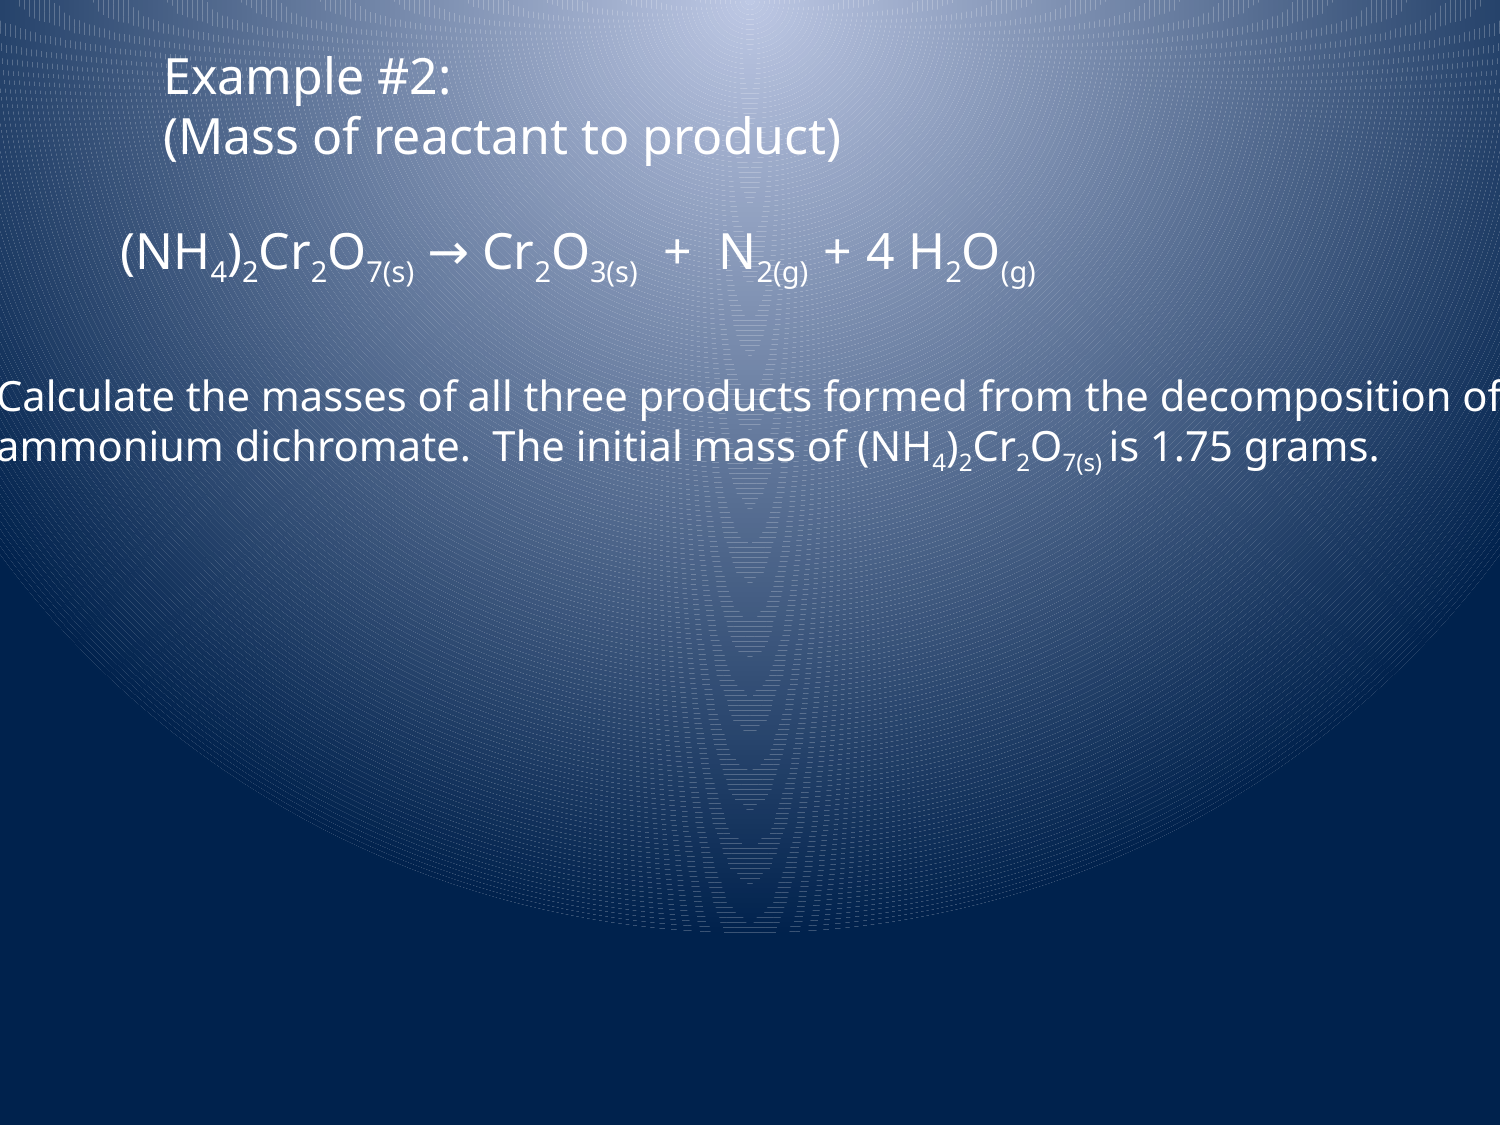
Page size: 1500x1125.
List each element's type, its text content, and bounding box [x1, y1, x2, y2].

text_box Calculate the masses of all three products formed from the decomposition of ammonium dichromate. The initial mass of (NH4)2Cr2O7(s) is 1.75 grams. [0, 362, 1500, 485]
text_box (NH4)2Cr2O7(s) → Cr2O3(s) + N2(g) + 4 H2O(g) [105, 212, 1052, 296]
text_box Example #2: (Mass of reactant to product) [148, 37, 868, 173]
